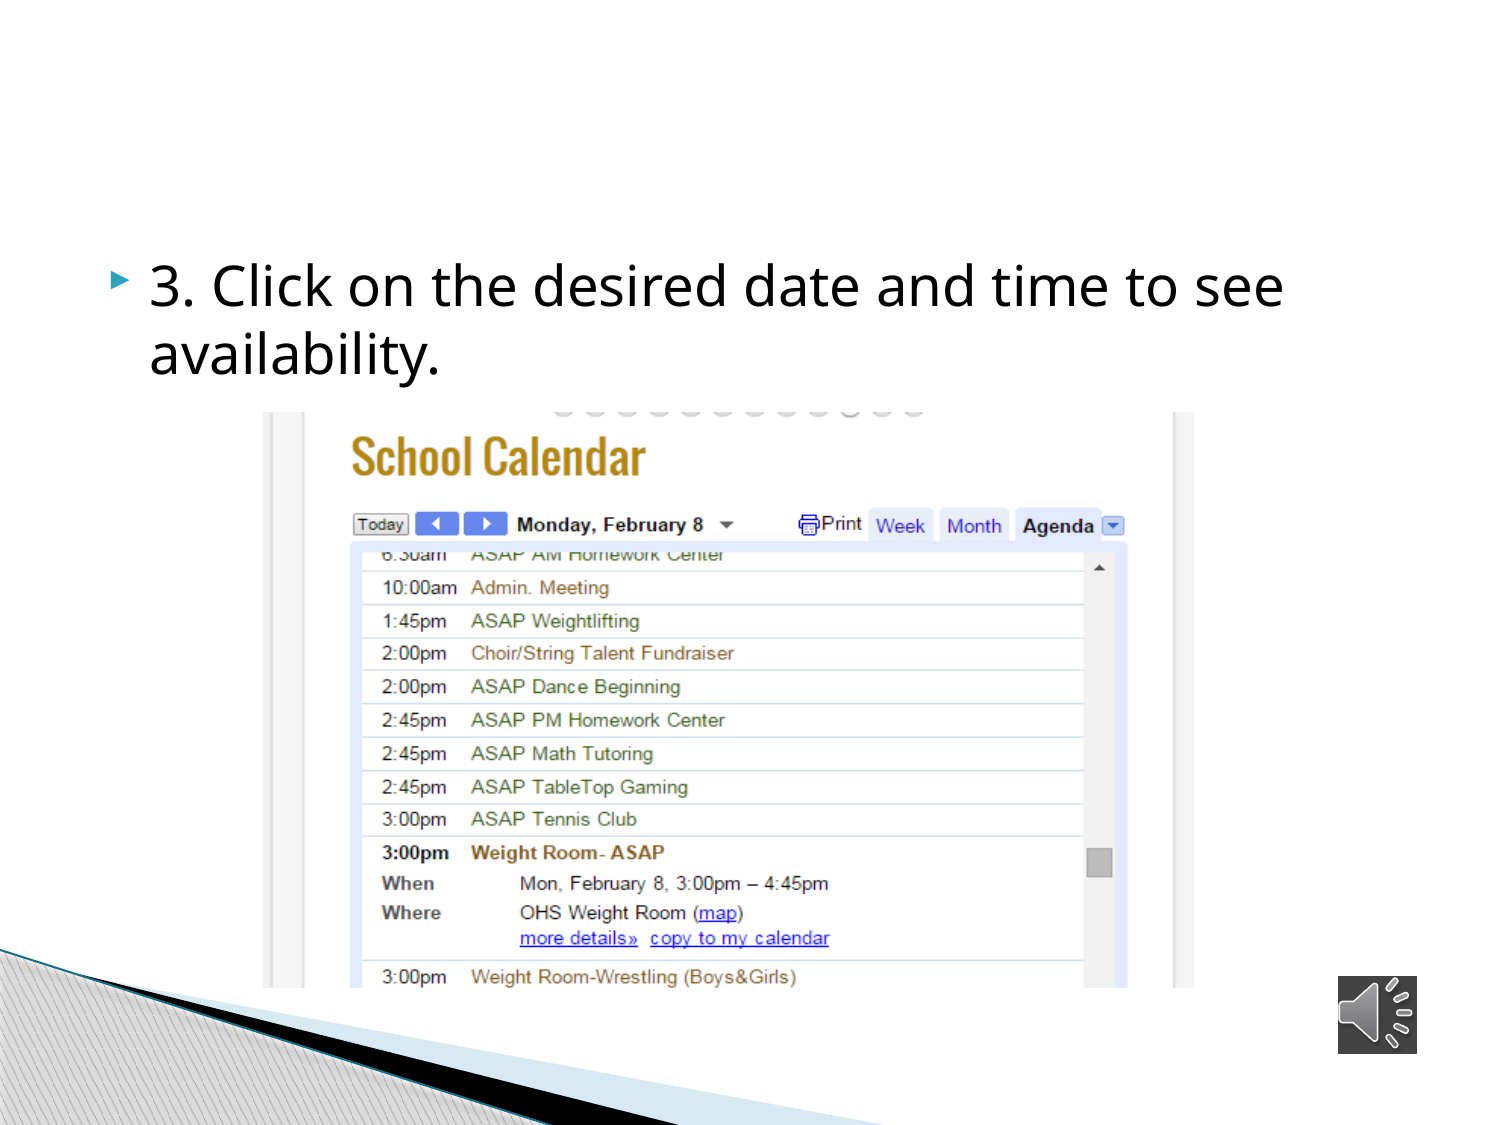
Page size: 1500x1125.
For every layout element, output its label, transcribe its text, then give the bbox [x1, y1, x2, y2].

picture [1337, 974, 1418, 1056]
picture [262, 412, 1195, 989]
list 3. Click on the desired date and time to see availability. [75, 243, 1425, 986]
